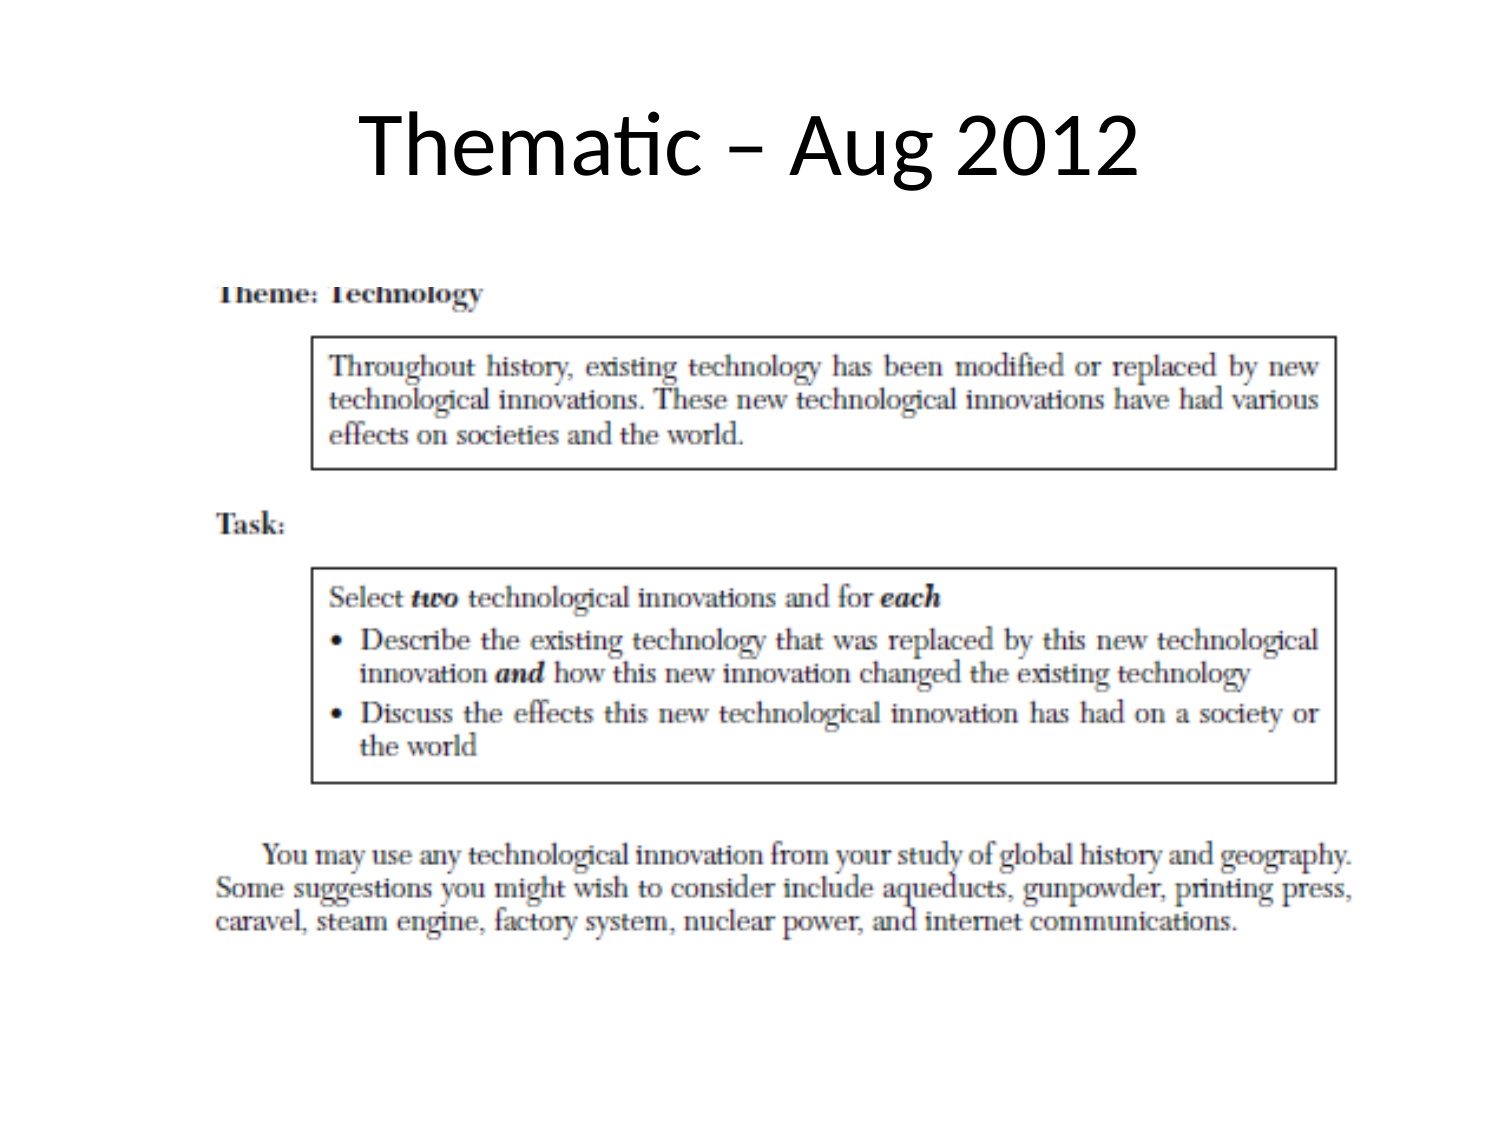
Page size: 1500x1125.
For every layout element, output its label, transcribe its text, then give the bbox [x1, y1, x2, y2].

picture [137, 287, 1407, 951]
title Thematic – Aug 2012 [75, 45, 1425, 233]
